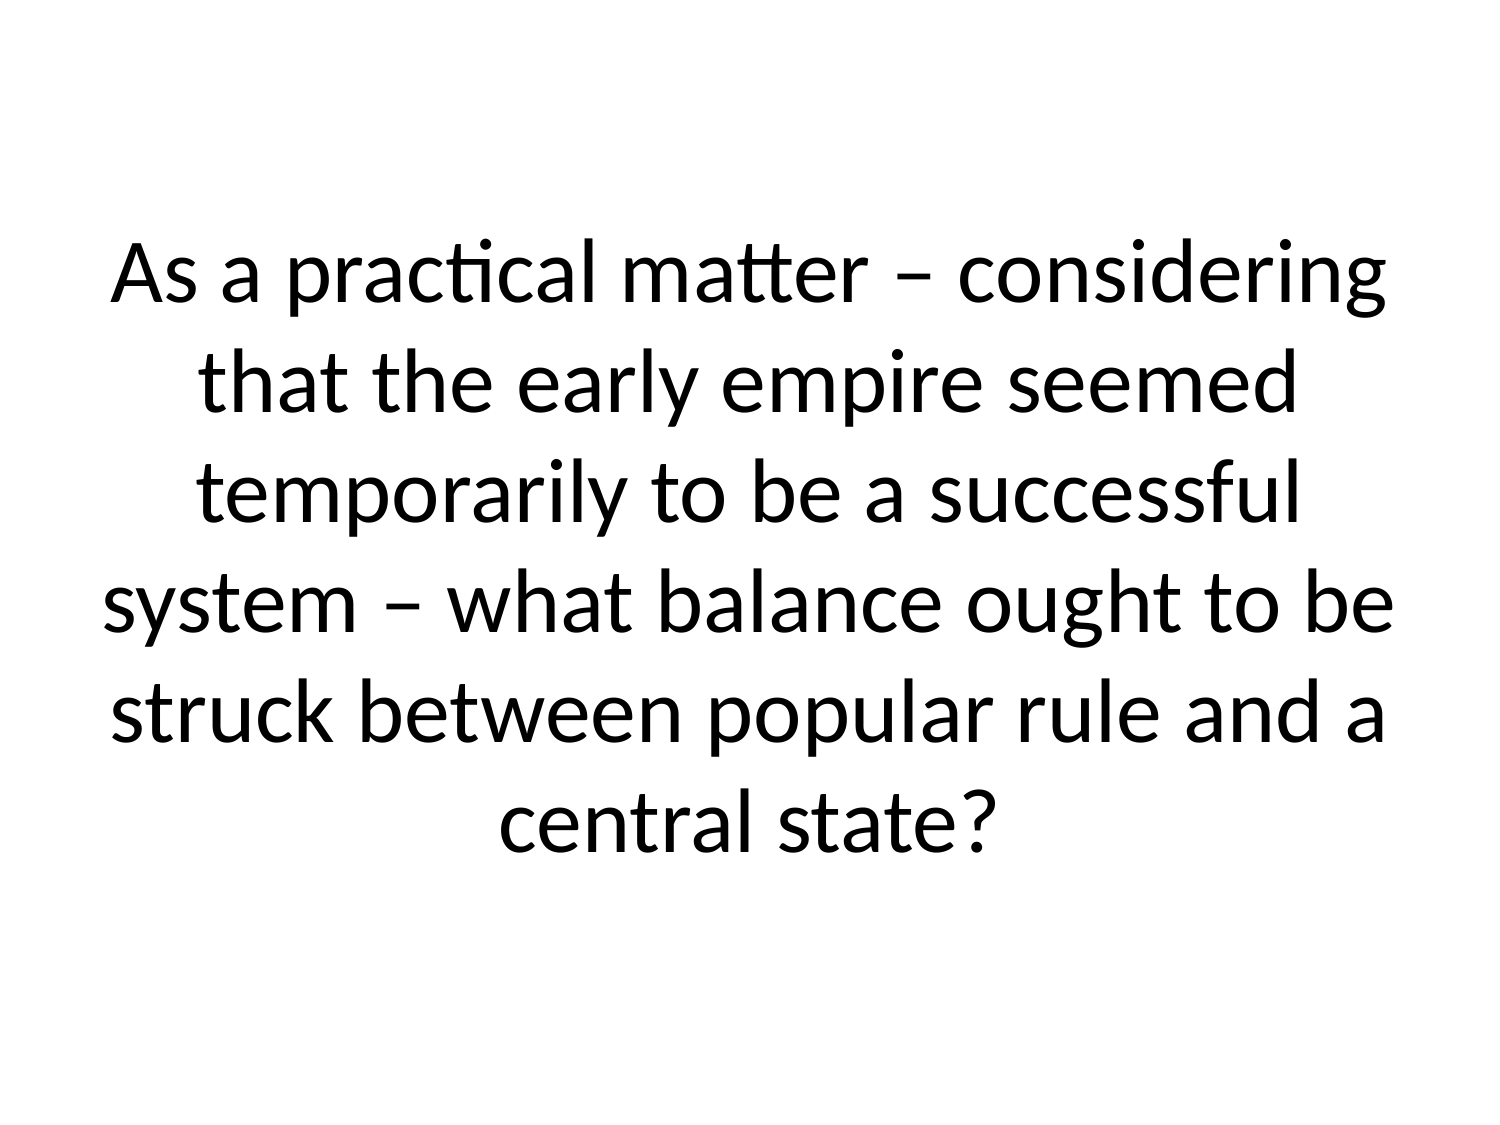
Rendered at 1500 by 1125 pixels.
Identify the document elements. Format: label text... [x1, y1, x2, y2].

title As a practical matter – considering that the early empire seemed temporarily to be a successful system – what balance ought to be struck between popular rule and a central state? [74, 44, 1426, 1038]
